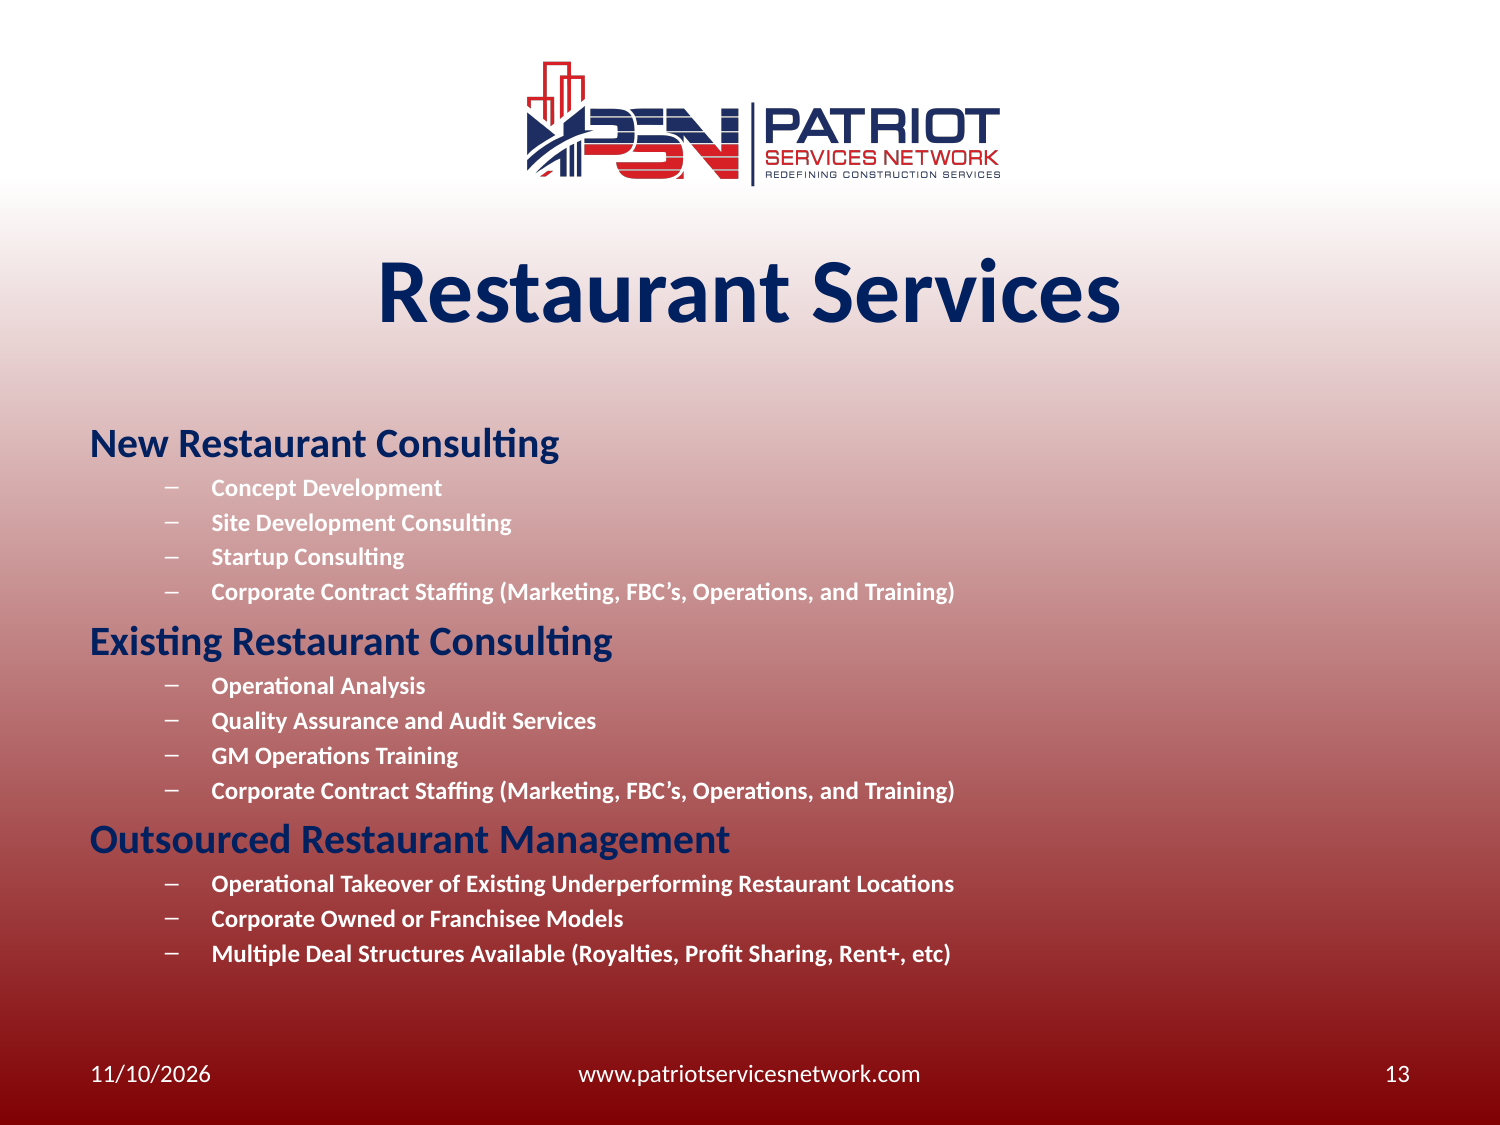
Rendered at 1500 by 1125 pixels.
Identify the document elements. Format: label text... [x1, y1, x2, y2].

title Restaurant Services [75, 192, 1425, 380]
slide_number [75, 1042, 425, 1103]
list New Restaurant Consulting Concept Development Site Development Consulting Startup Consulting Corporate Contract Staffing (Marketing, FBC’s, Operations, and Training) Existing Restaurant Consulting Operational Analysis Quality Assurance and Audit Services GM Operations Training Corporate Contract Staffing (Marketing, FBC’s, Operations, and Training) Outsourced Restaurant Management Operational Takeover of Existing Underperforming Restaurant Locations Corporate Owned or Franchisee Models Multiple Deal Structures Available (Royalties, Profit Sharing, Rent+, etc) [75, 408, 1425, 978]
footer www.patriotservicesnetwork.com [512, 1042, 988, 1103]
slide_number 13 [1074, 1042, 1425, 1103]
picture [438, 0, 1062, 192]
